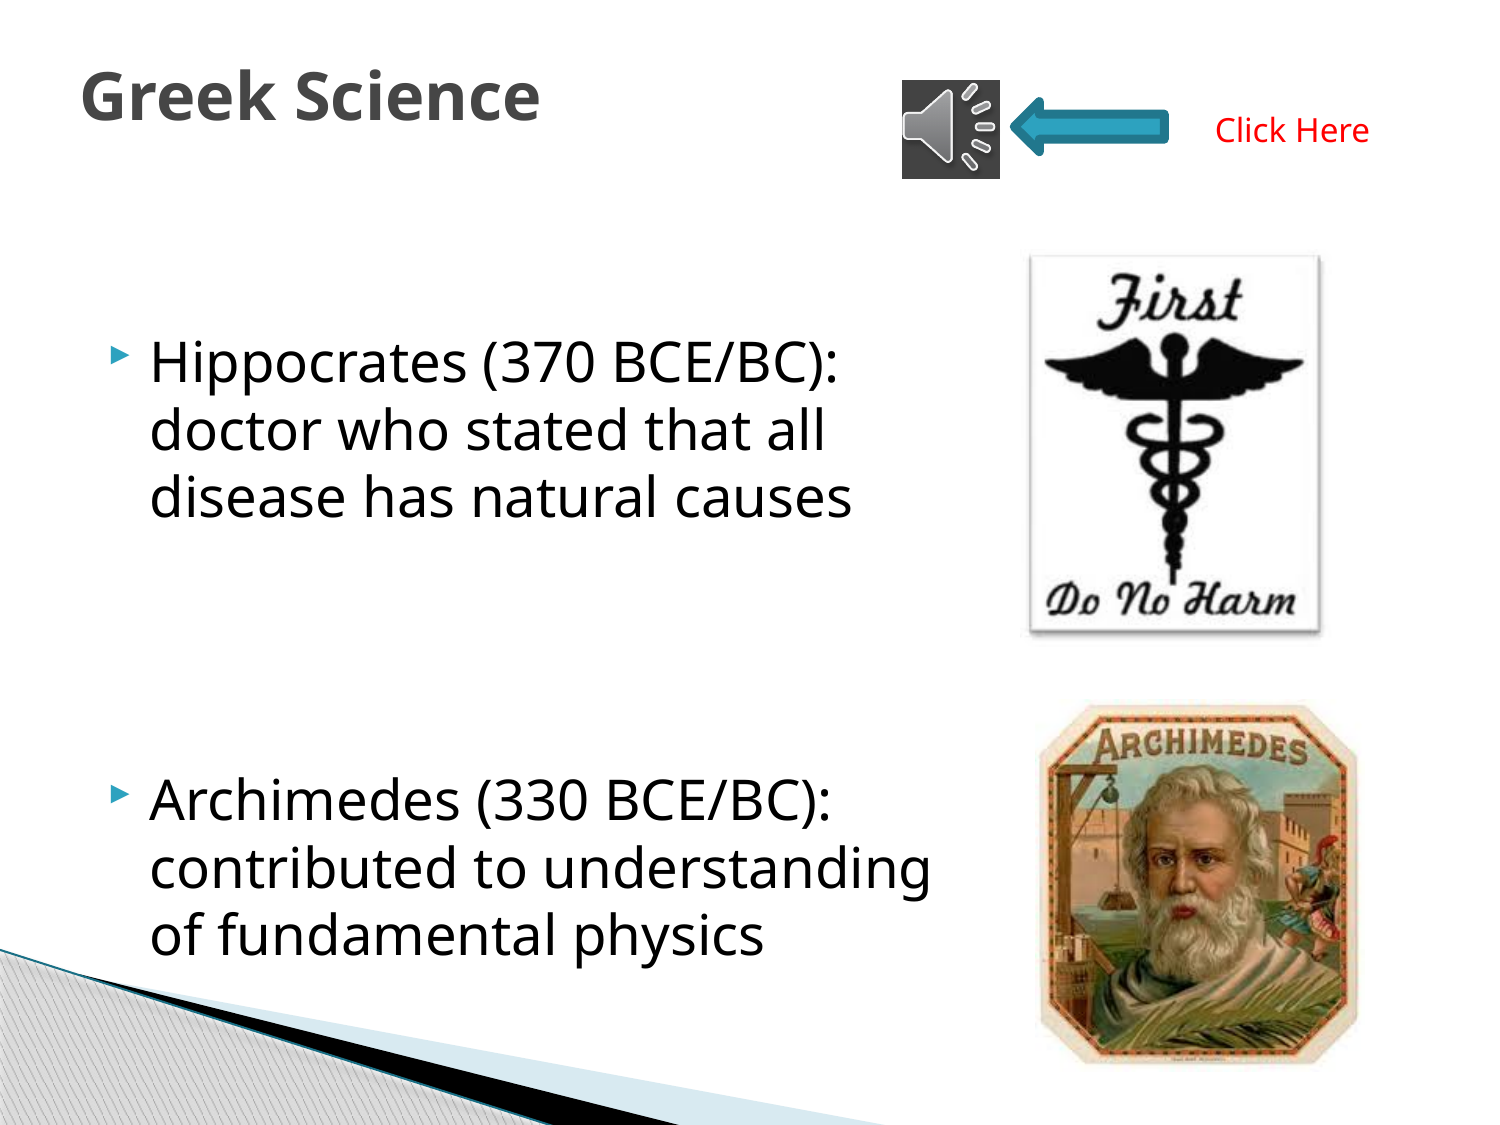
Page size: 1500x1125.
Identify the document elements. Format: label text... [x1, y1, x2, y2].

title Greek Science [64, 0, 1415, 188]
text_box Click Here [1200, 101, 1463, 157]
text_box [1009, 97, 1169, 157]
picture [1020, 249, 1332, 647]
list Hippocrates (370 BCE/BC): doctor who stated that all disease has natural causes Archimedes (330 BCE/BC): contributed to understanding of fundamental physics [75, 243, 950, 986]
picture [1034, 699, 1366, 1073]
picture [901, 79, 1002, 180]
